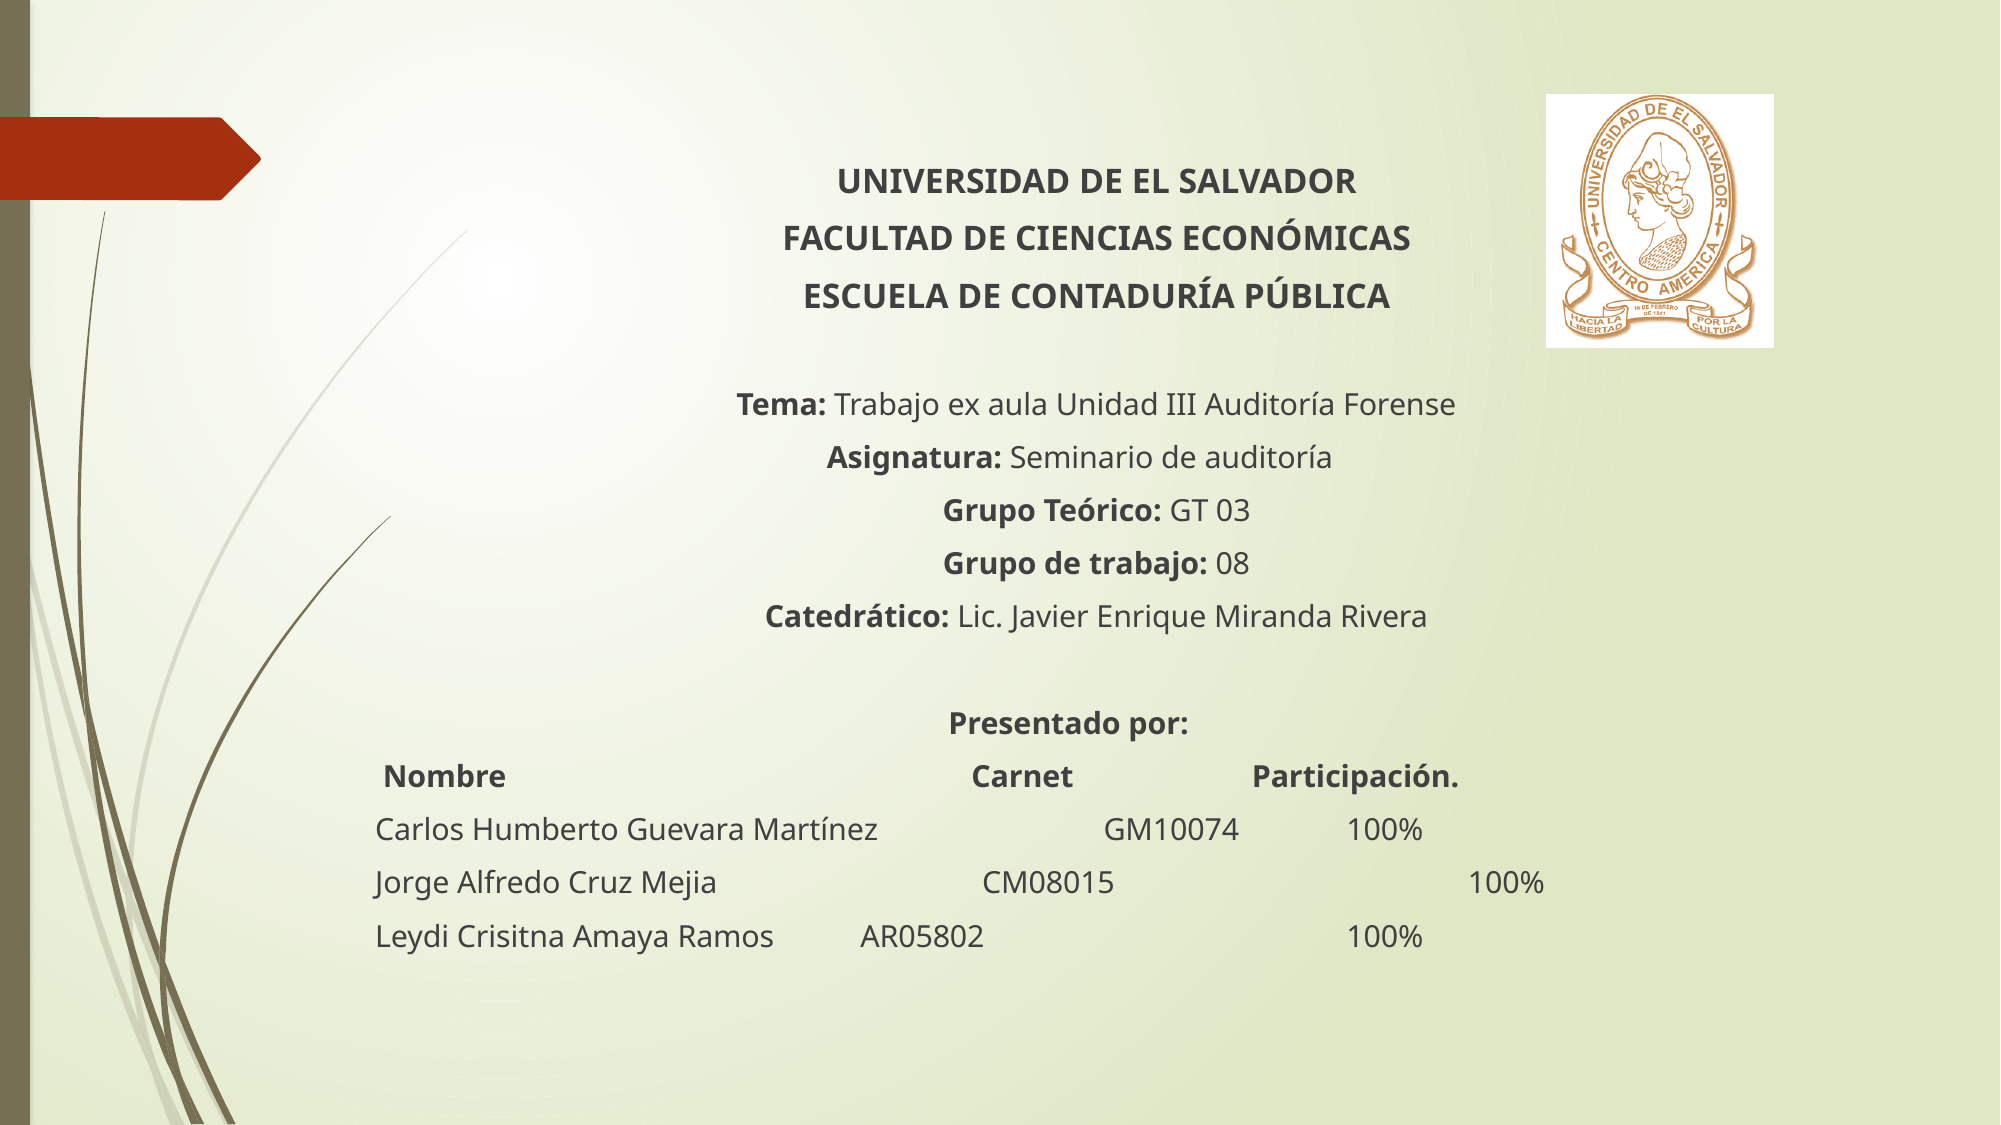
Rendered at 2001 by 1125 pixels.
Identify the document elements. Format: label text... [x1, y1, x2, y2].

picture [1545, 94, 1774, 348]
list UNIVERSIDAD DE EL SALVADOR FACULTAD DE CIENCIAS ECONÓMICAS ESCUELA DE CONTADURÍA PÚBLICA Tema: Trabajo ex aula Unidad III Auditoría Forense Asignatura: Seminario de auditoría Grupo Teórico: GT 03 Grupo de trabajo: 08 Catedrático: Lic. Javier Enrique Miranda Rivera Presentado por: Nombre Carnet Participación. Carlos Humberto Guevara Martínez GM10074 100% Jorge Alfredo Cruz Mejia CM08015 100% Leydi Crisitna Amaya Ramos AR05802 100% [305, 94, 1888, 970]
